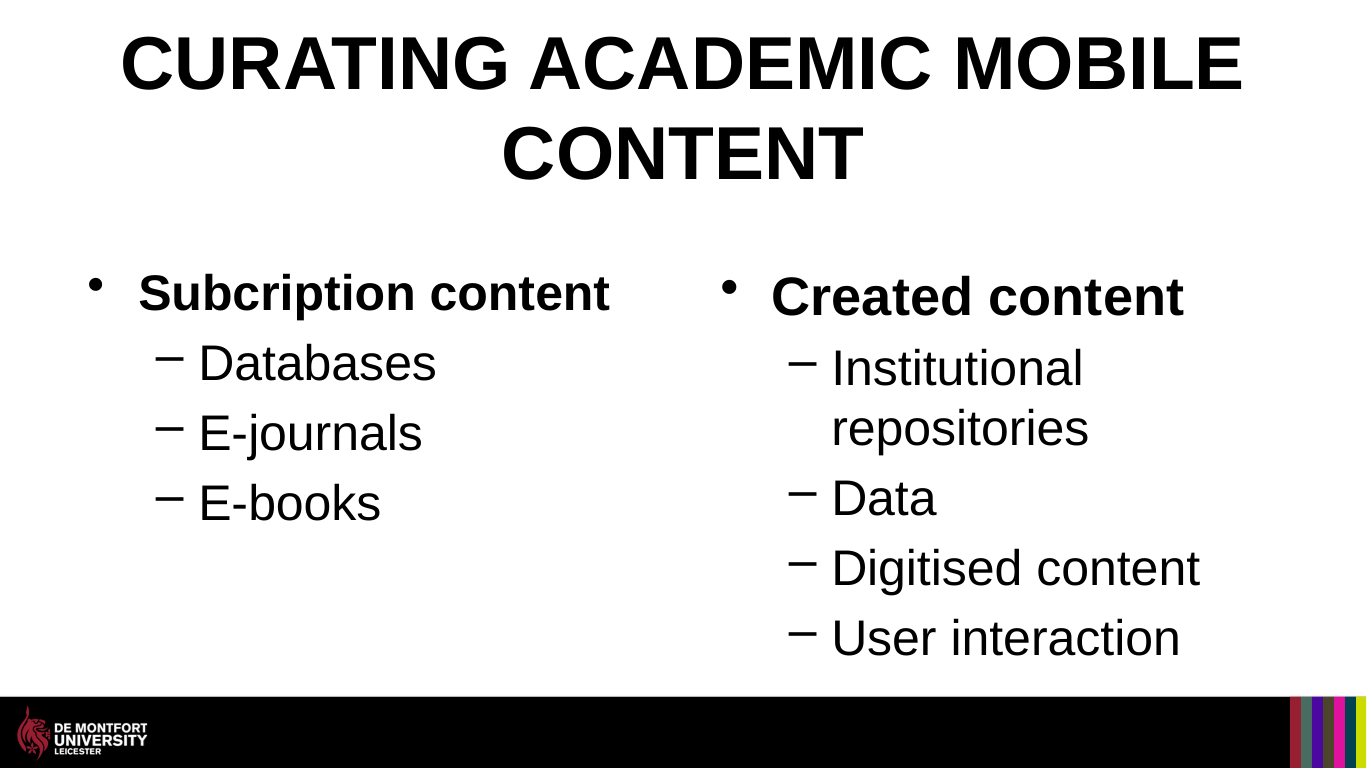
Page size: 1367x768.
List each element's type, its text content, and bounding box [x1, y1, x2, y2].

title Curating academic mobile content [73, 67, 1293, 231]
list Created content Institutional repositories Data Digitised content User interaction [706, 253, 1305, 683]
picture [0, 0, 1367, 768]
list Subcription content Databases E-journals E-books [73, 253, 672, 683]
